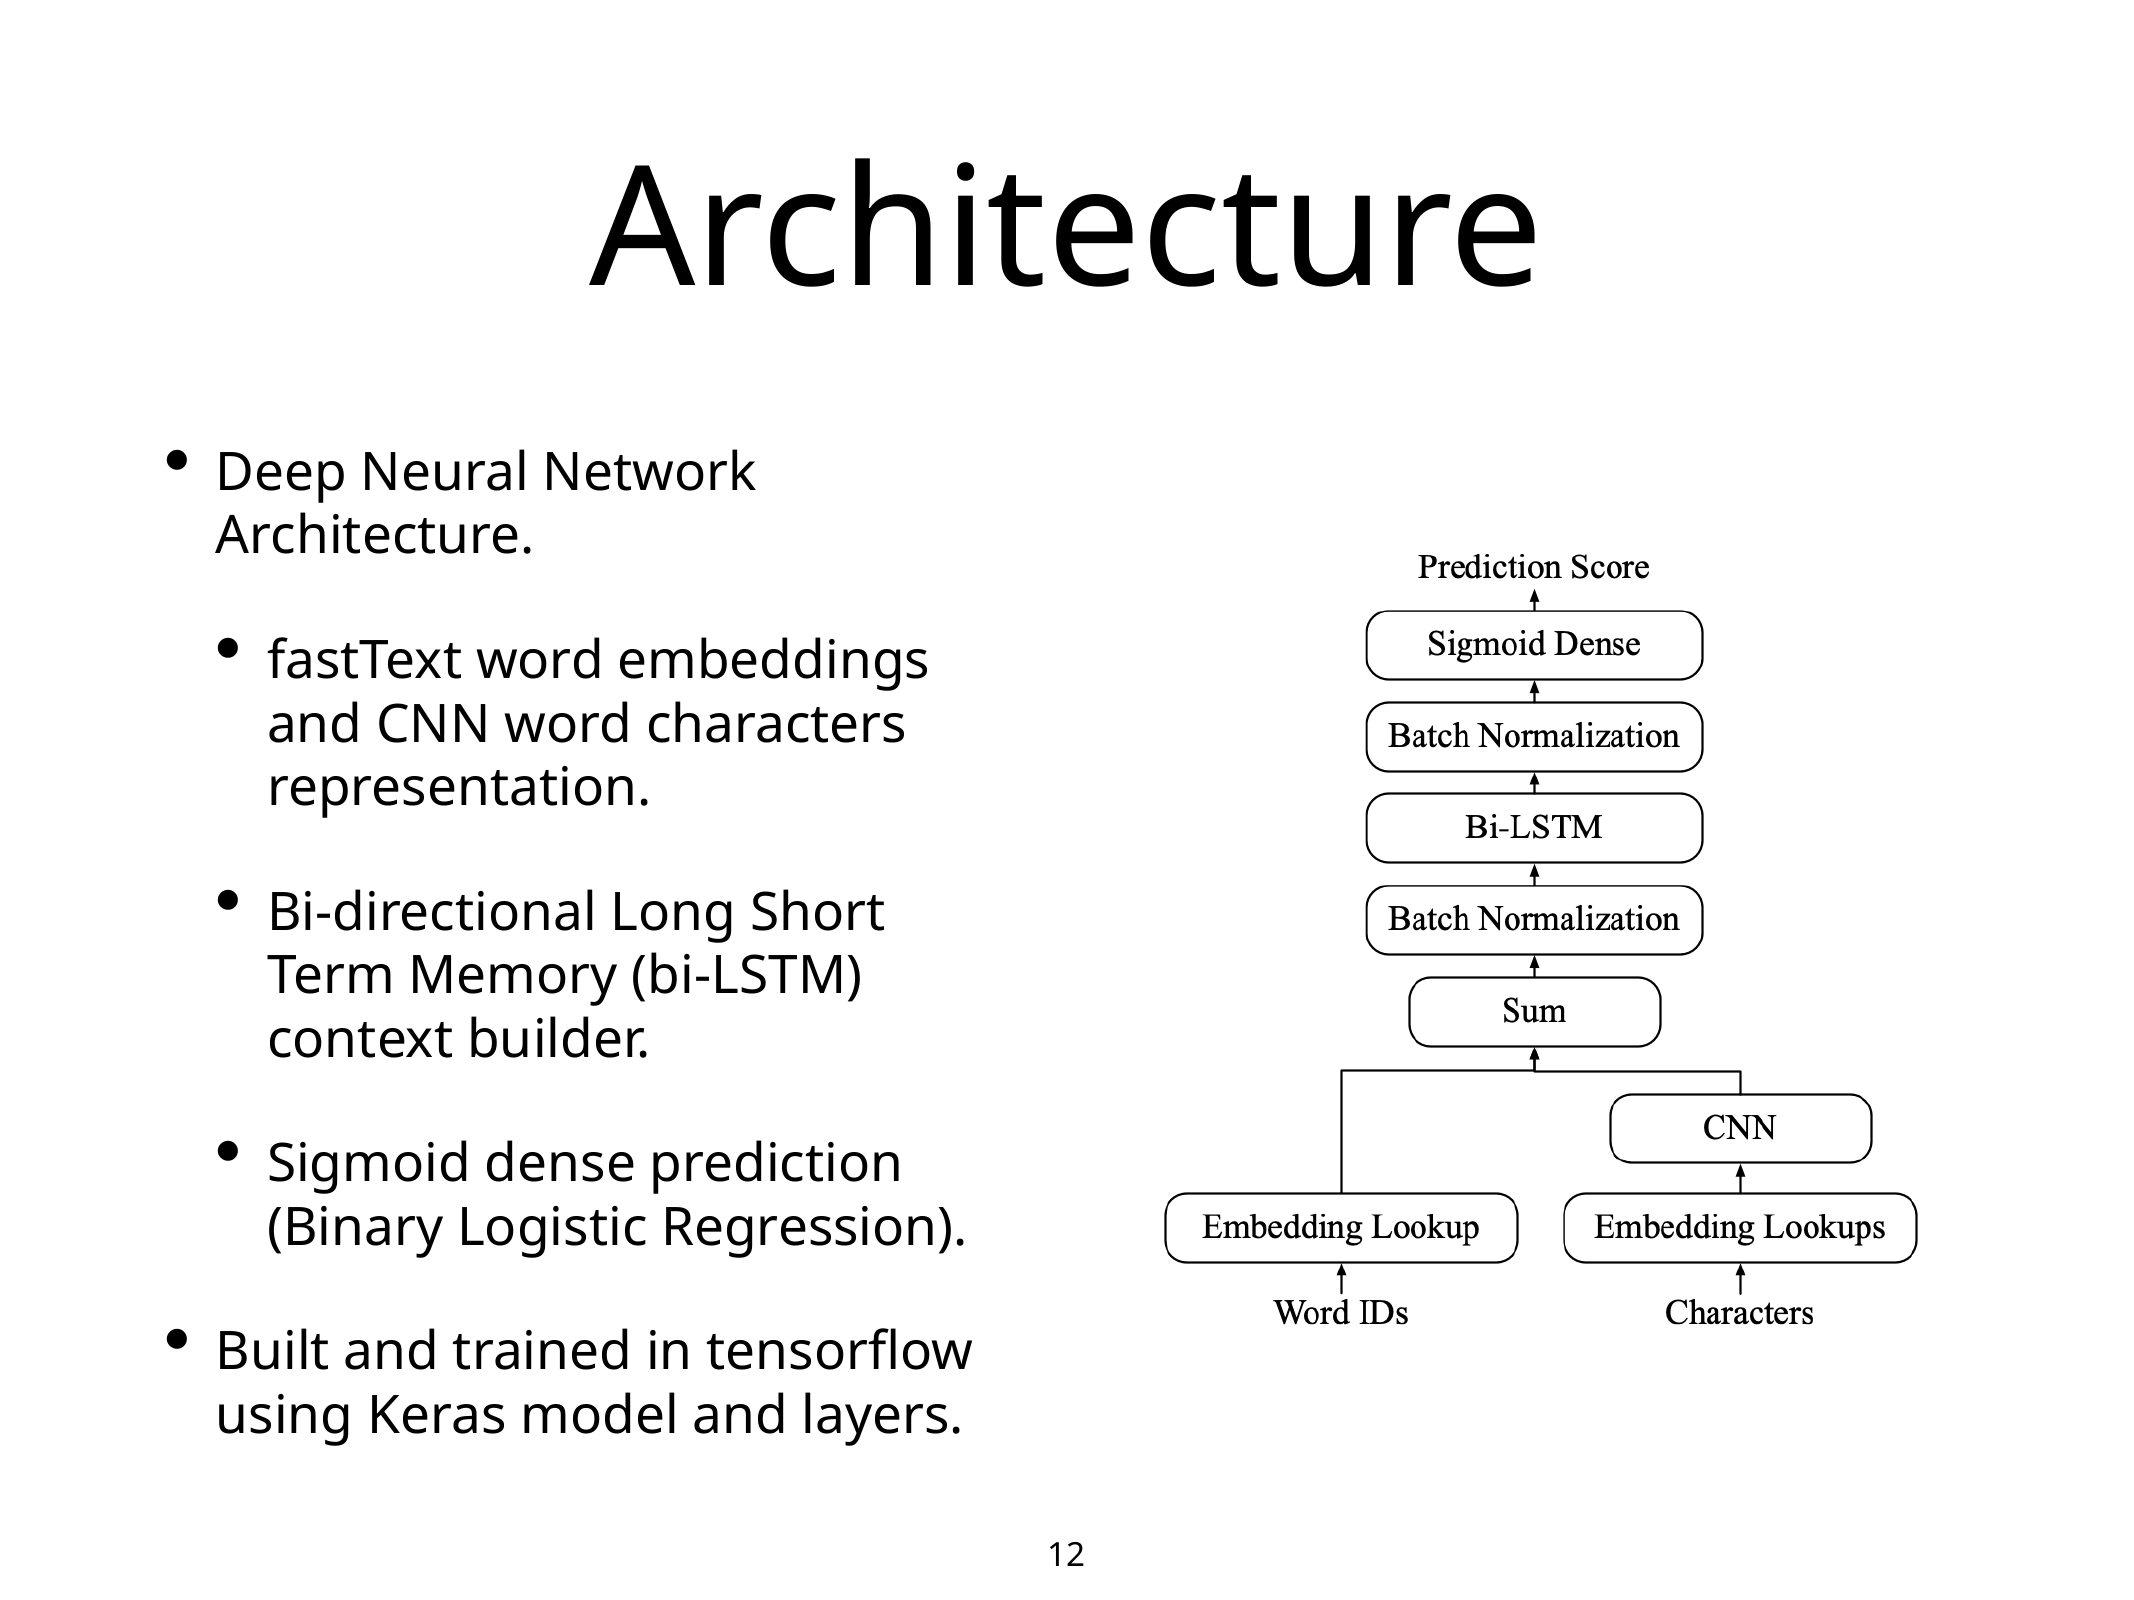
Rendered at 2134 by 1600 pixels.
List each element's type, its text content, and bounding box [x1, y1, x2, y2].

picture [1117, 502, 1962, 1379]
slide_number 12 [1037, 1524, 1095, 1582]
list Deep Neural Network Architecture. fastText word embeddings and CNN word characters representation. Bi-directional Long Short Term Memory (bi-LSTM) context builder. Sigmoid dense prediction (Binary Logistic Regression). Built and trained in tensorflow using Keras model and layers. [155, 424, 1032, 1457]
title Architecture [155, 41, 1978, 397]
